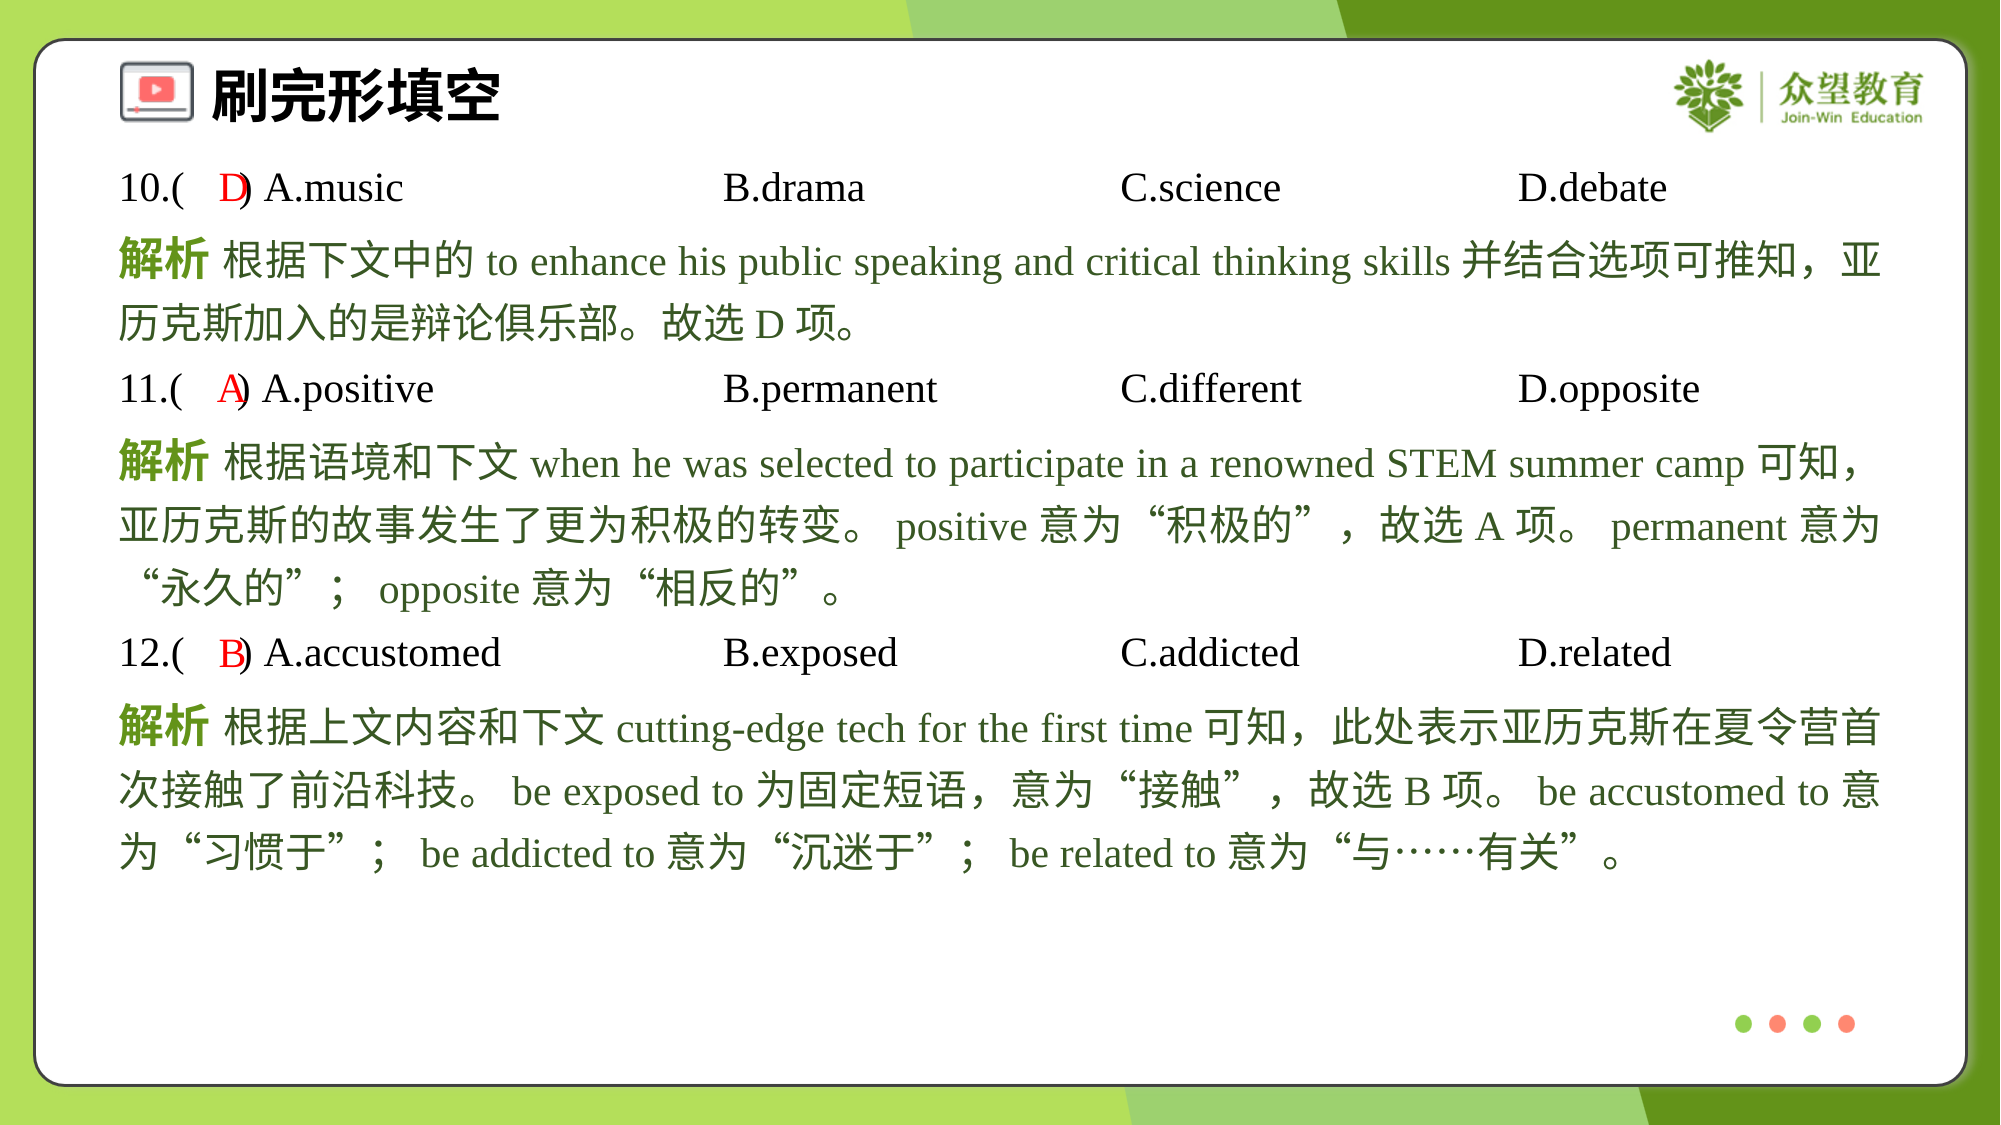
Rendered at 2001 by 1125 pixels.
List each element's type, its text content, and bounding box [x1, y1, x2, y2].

text_box A [212, 348, 252, 406]
text_box 12.( ) A.accustomed B.exposed C.addicted D.related [118, 612, 213, 670]
text_box 解析 根据下文中的to enhance his public speaking and critical thinking skills并结合选项可推知，亚历克斯加入的是辩论俱乐部。故选D项。 [118, 215, 1883, 343]
text_box 解析 根据上文内容和下文cutting-edge tech for the first time可知，此处表示亚历克斯在夏令营首次接触了前沿科技。be exposed to为固定短语，意为“接触”，故选B项。be accustomed to意为“习惯于”；be addicted to意为“沉迷于”；be related to意为“与……有关”。 [118, 682, 1883, 871]
text_box 10.( ) A.music B.drama C.science D.debate [118, 146, 213, 204]
text_box B [213, 612, 252, 671]
text_box 11.( ) A.positive B.permanent C.different D.opposite [118, 348, 212, 406]
text_box 12.( ) A.accustomed B.exposed C.addicted D.related [252, 612, 1883, 670]
text_box 解析 根据语境和下文when he was selected to participate in a renowned STEM summer camp可知，亚历克斯的故事发生了更为积极的转变。positive意为“积极的”，故选A项。permanent意为“永久的”；opposite意为“相反的”。 [118, 417, 1883, 607]
text_box D [213, 146, 254, 205]
text_box 10.( ) A.music B.drama C.science D.debate [254, 146, 1883, 204]
picture [0, 0, 2000, 1125]
text_box 11.( ) A.positive B.permanent C.different D.opposite [252, 348, 1883, 406]
